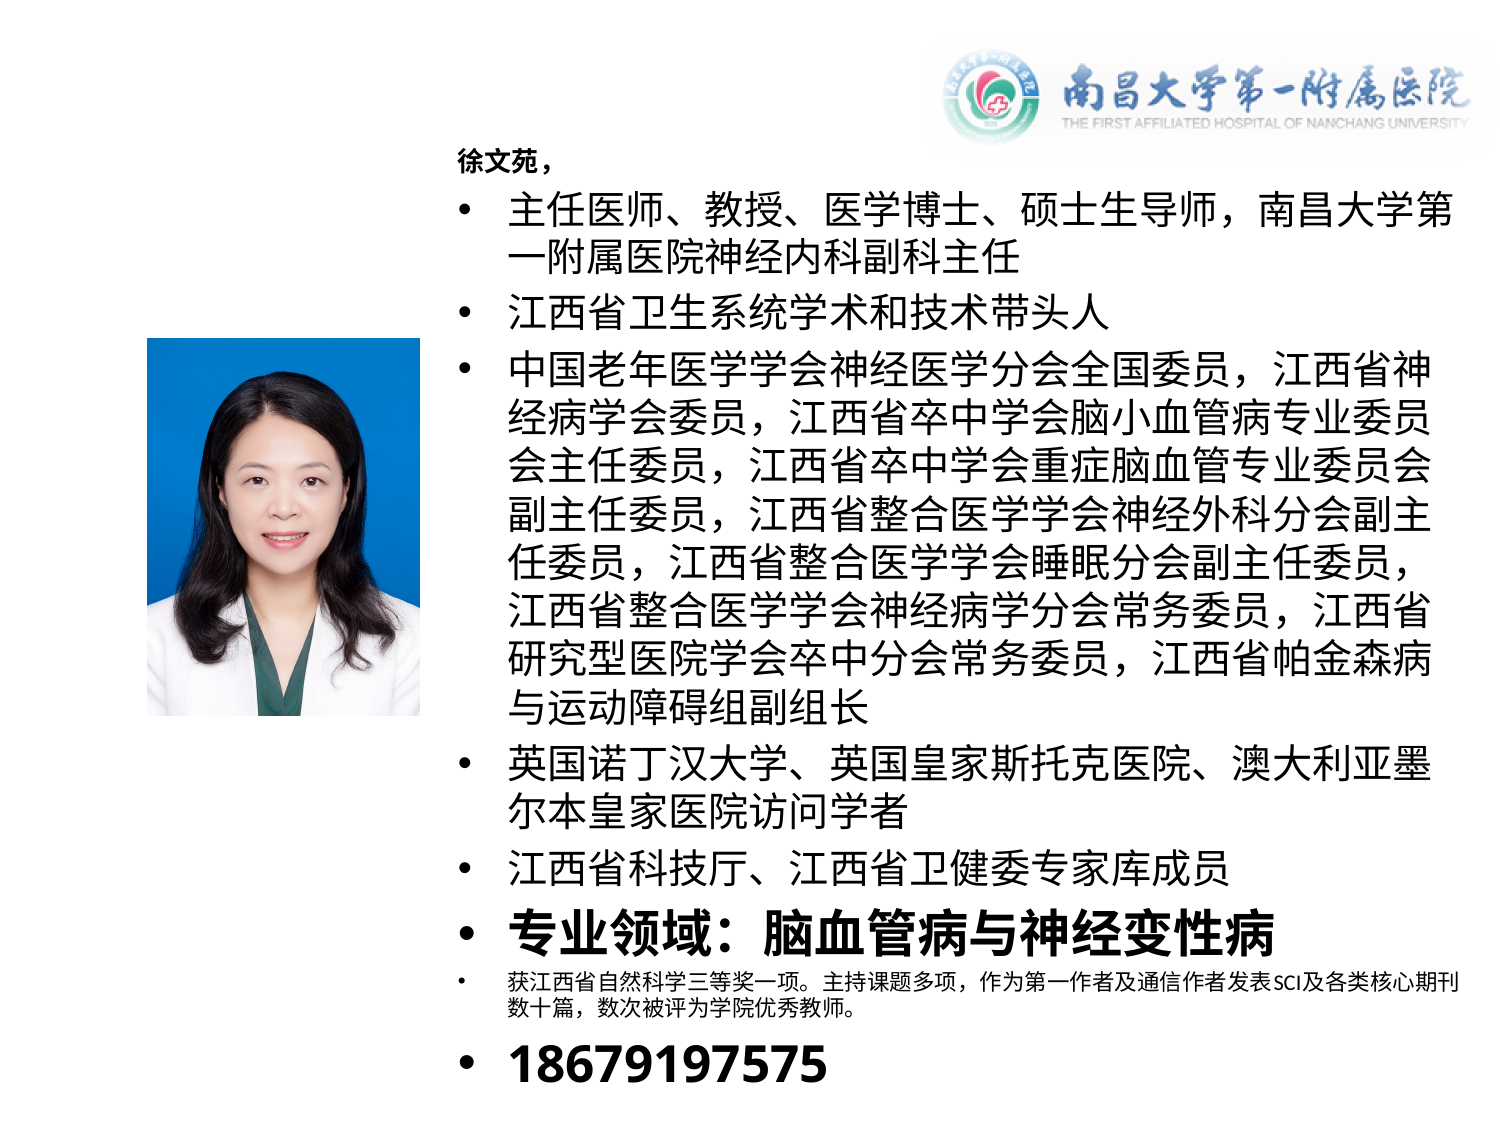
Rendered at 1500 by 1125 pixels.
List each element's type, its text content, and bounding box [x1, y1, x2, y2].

list 徐文苑， 主任医师、教授、医学博士、硕士生导师，南昌大学第一附属医院神经内科副科主任 江西省卫生系统学术和技术带头人 中国老年医学学会神经医学分会全国委员，江西省神经病学会委员，江西省卒中学会脑小血管病专业委员会主任委员，江西省卒中学会重症脑血管专业委员会副主任委员，江西省整合医学学会神经外科分会副主任委员，江西省整合医学学会睡眠分会副主任委员，江西省整合医学学会神经病学分会常务委员，江西省研究型医院学会卒中分会常务委员，江西省帕金森病与运动障碍组副组长 英国诺丁汉大学、英国皇家斯托克医院、澳大利亚墨尔本皇家医院访问学者 江西省科技厅、江西省卫健委专家库成员 专业领域：脑血管病与神经变性病 获江西省自然科学三等奖一项。主持课题多项，作为第一作者及通信作者发表SCI及各类核心期刊数十篇，数次被评为学院优秀教师。 18679197575 [442, 137, 1483, 1106]
picture [147, 337, 420, 717]
picture [916, 28, 1500, 166]
